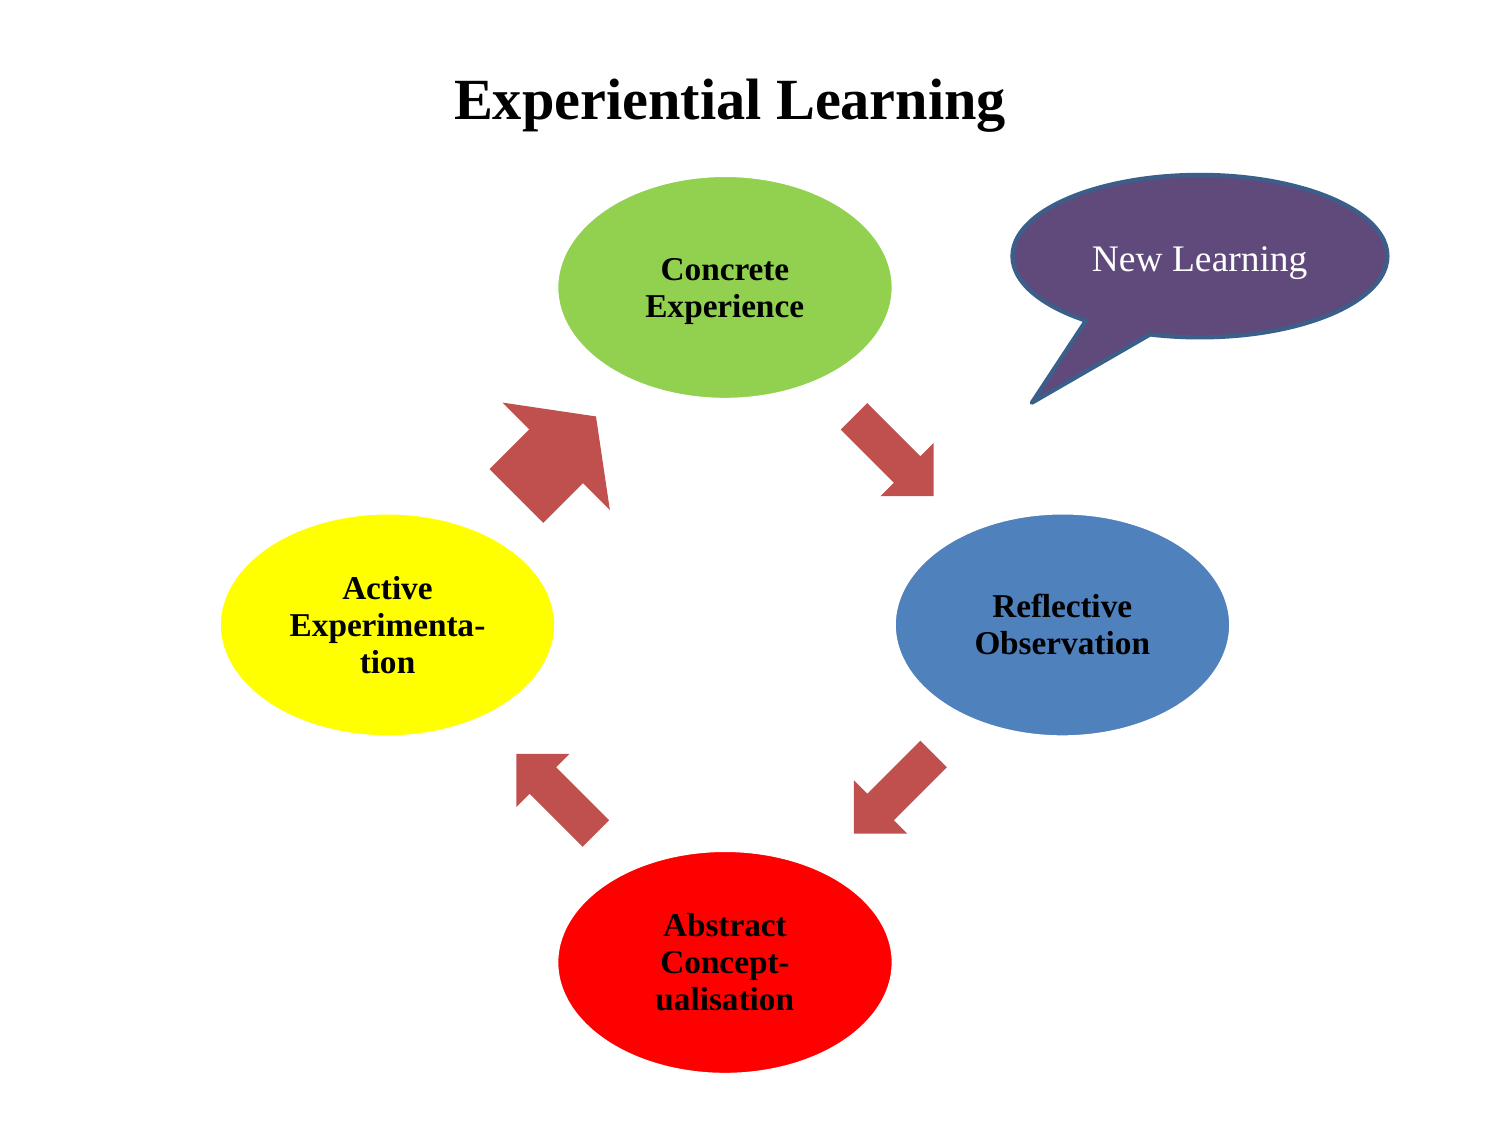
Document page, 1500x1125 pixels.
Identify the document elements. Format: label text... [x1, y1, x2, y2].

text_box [49, 174, 1401, 1076]
title Experiential Learning [62, 37, 1413, 155]
